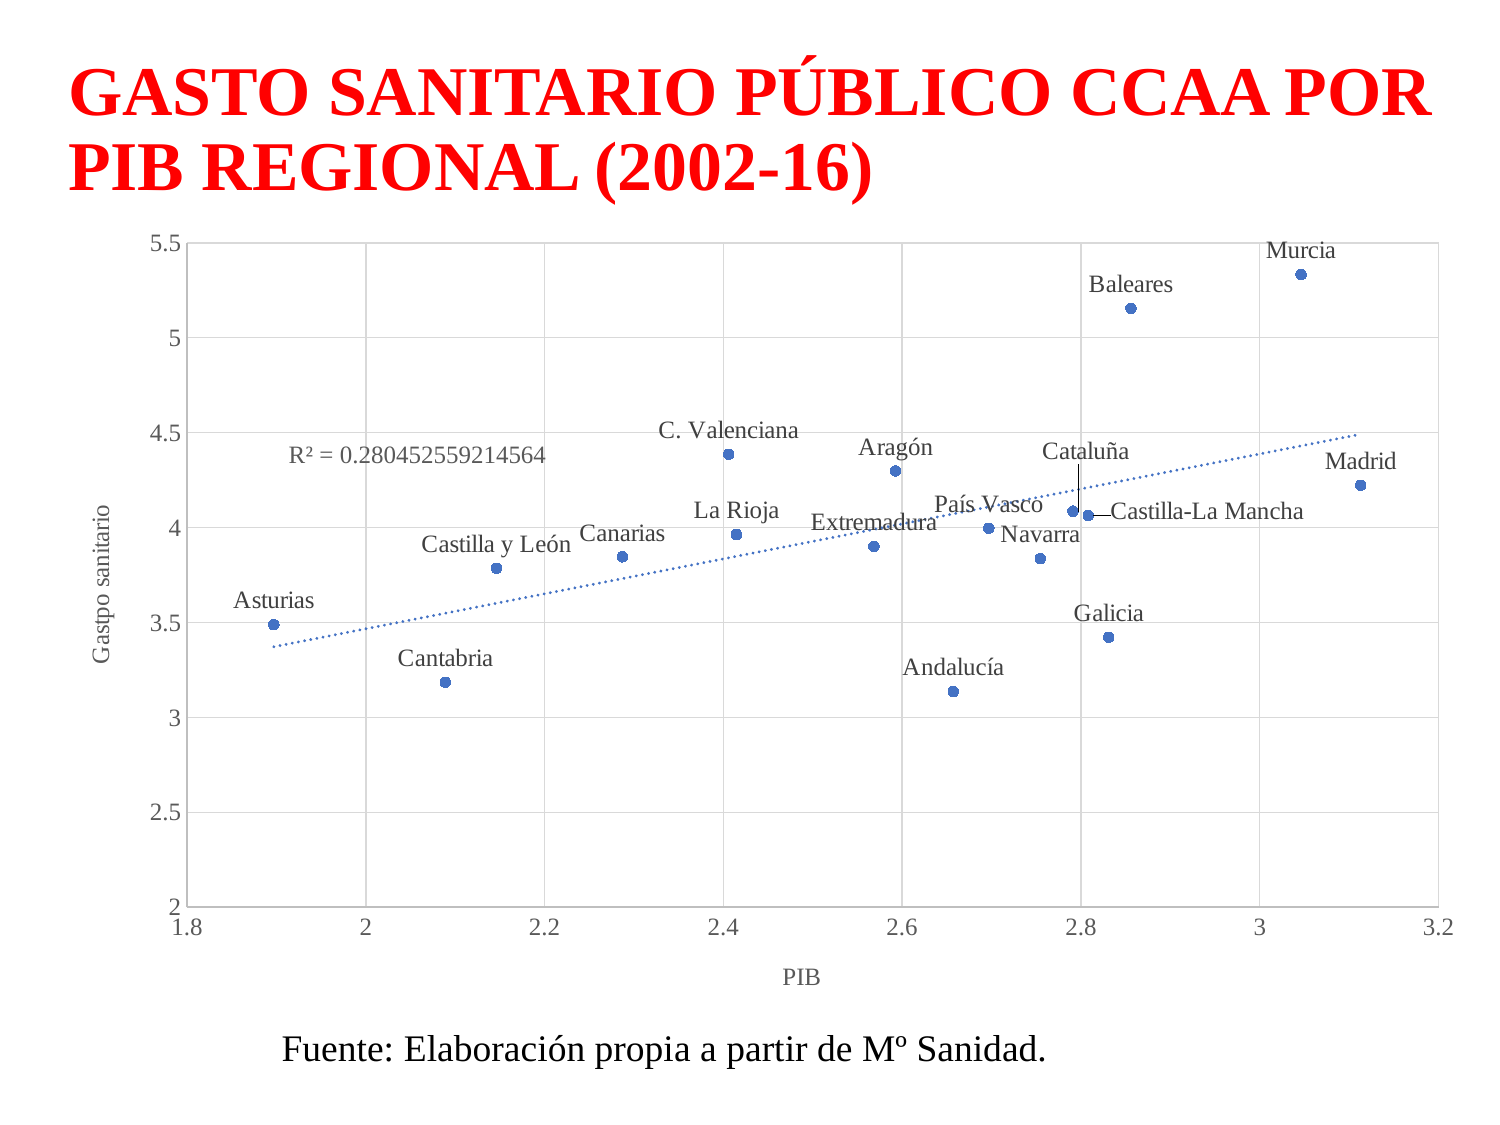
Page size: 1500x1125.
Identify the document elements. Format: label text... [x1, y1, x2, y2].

text_box Fuente: Elaboración propia a partir de Mº Sanidad. [266, 1023, 1407, 1077]
text_box GASTO SANITARIO PÚBLICO CCAA POR PIB REGIONAL (2002-16) [53, 47, 1483, 213]
chart [53, 213, 1483, 1023]
